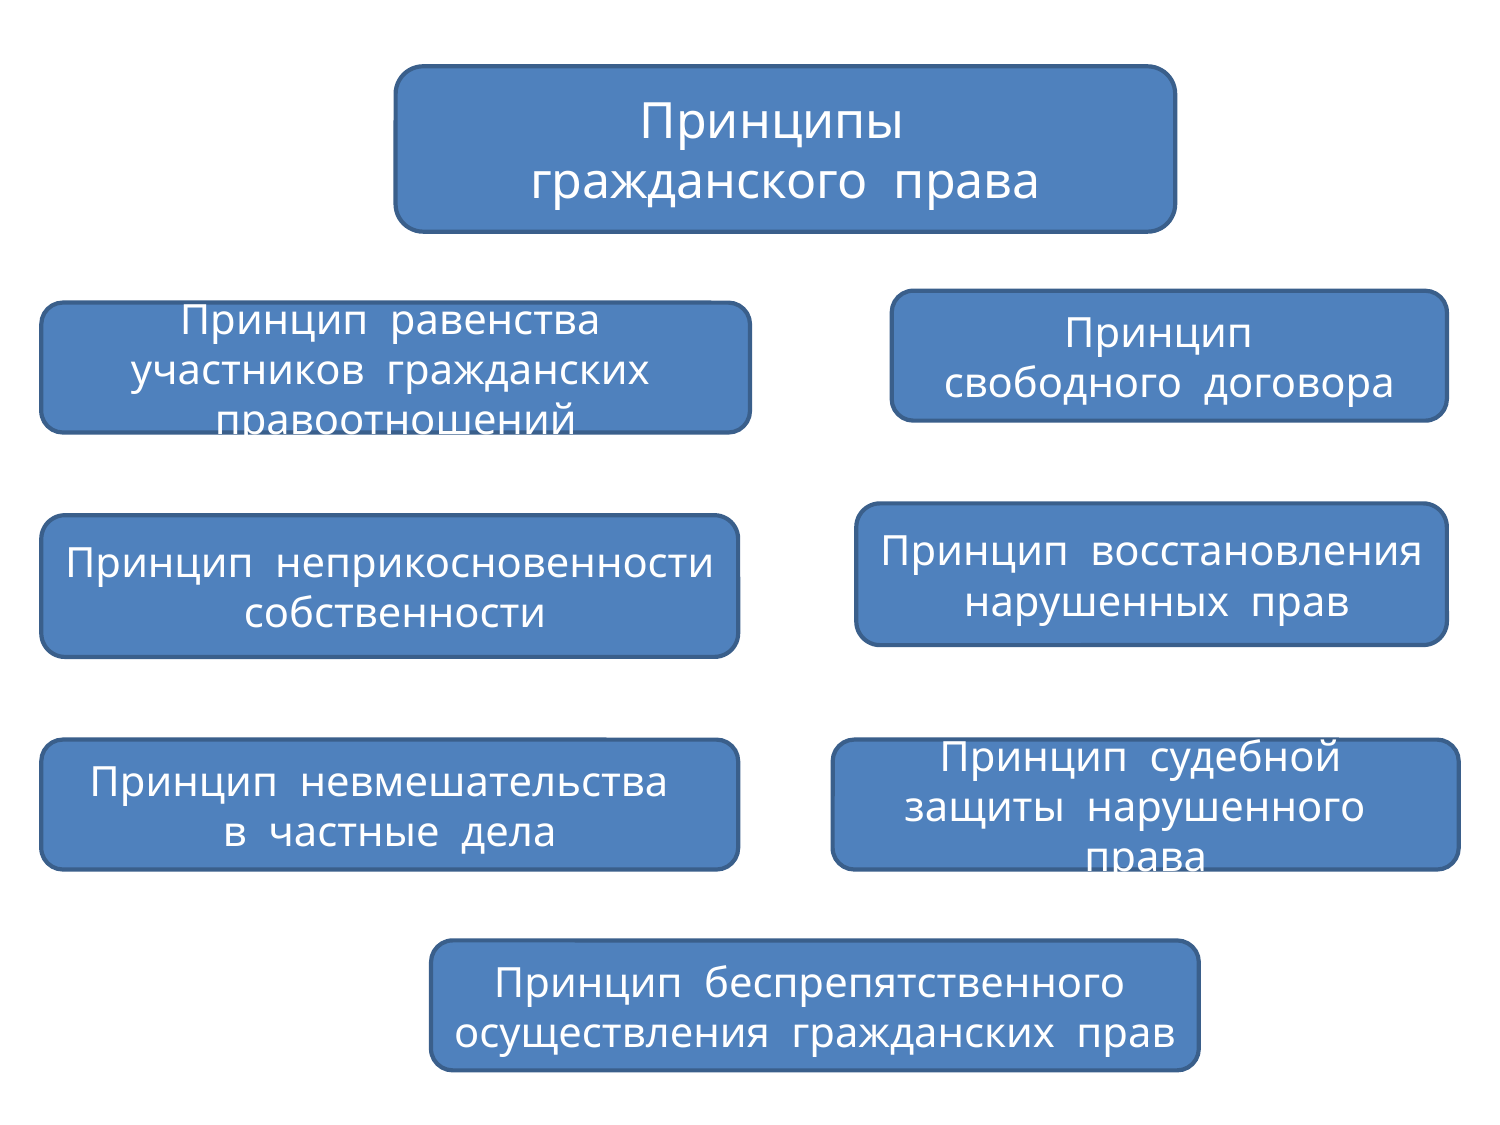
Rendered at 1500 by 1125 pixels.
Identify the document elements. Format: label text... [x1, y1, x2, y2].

text_box Принцип восстановления нарушенных прав [854, 501, 1450, 648]
text_box Принцип неприкосновенности собственности [39, 513, 741, 660]
text_box Принцип беспрепятственного осуществления гражданских прав [428, 938, 1201, 1073]
text_box Принципы гражданского права [393, 64, 1178, 234]
text_box Принцип судебной защиты нарушенного права [830, 737, 1461, 872]
text_box Принцип невмешательства в частные дела [39, 737, 741, 872]
text_box Принцип свободного договора [889, 288, 1450, 423]
text_box Принцип равенства участников гражданских правоотношений [39, 300, 753, 435]
